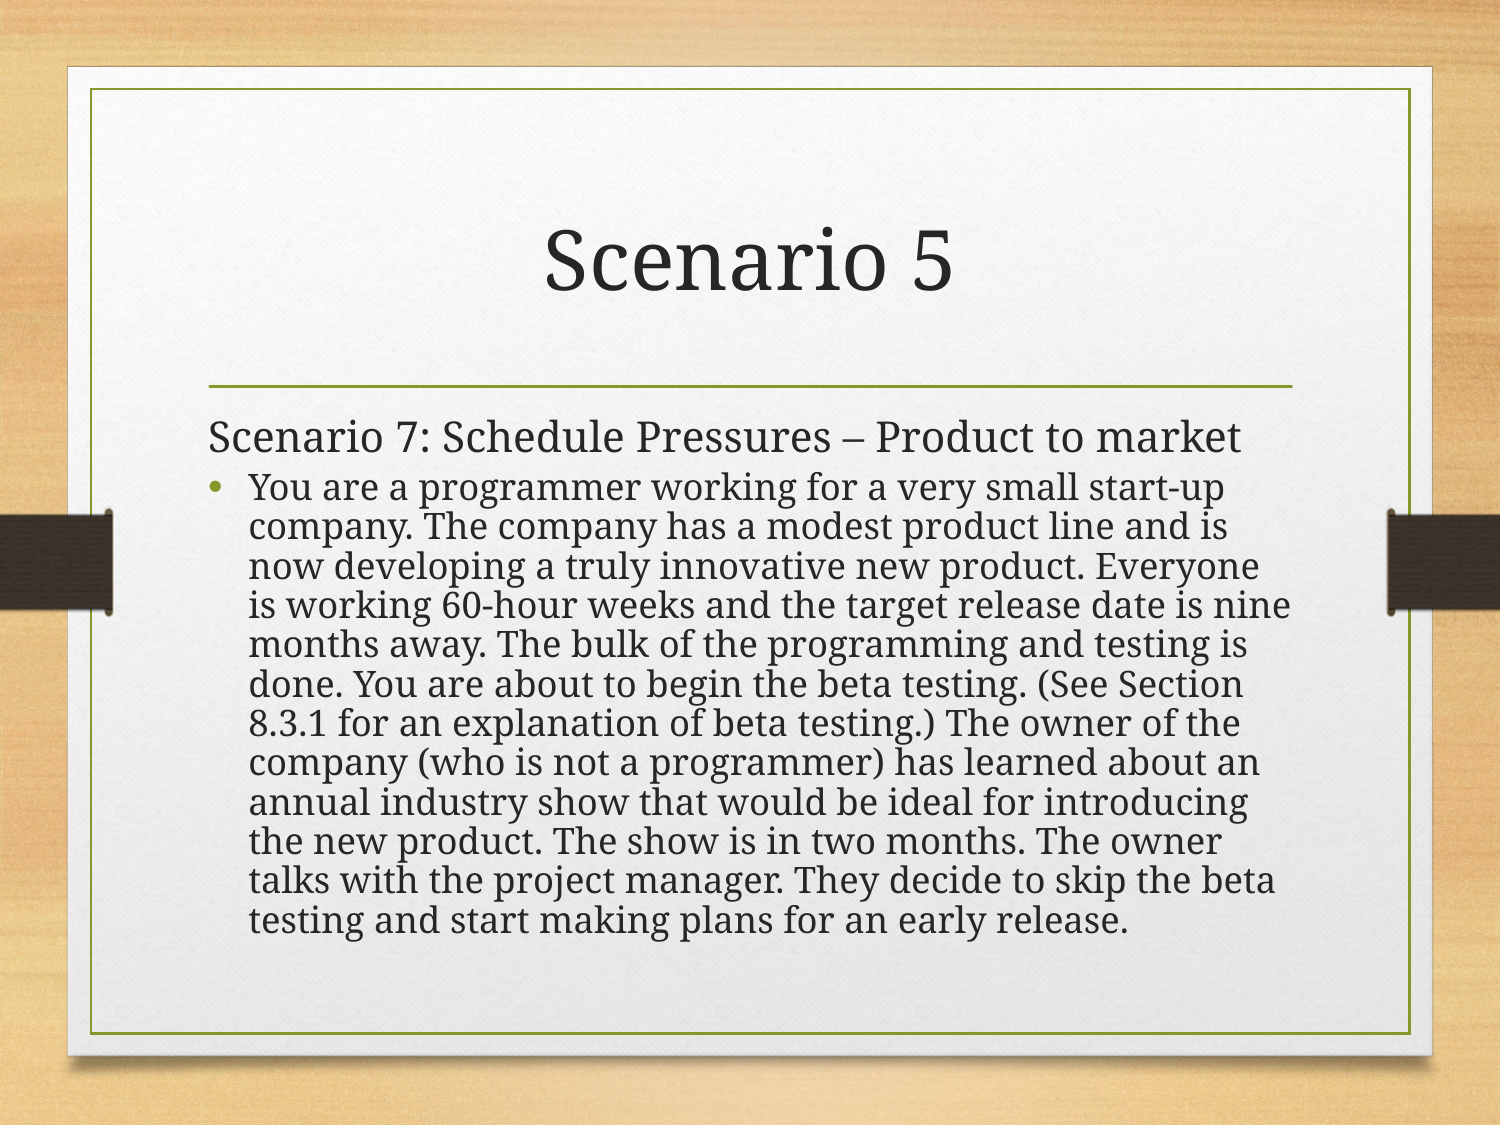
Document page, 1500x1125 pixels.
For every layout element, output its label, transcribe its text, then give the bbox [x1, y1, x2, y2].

title Scenario 5 [193, 150, 1309, 365]
picture [0, 0, 1500, 1125]
list Scenario 7: Schedule Pressures – Product to market You are a programmer working for a very small start-up company. The company has a modest product line and is now developing a truly innovative new product. Everyone is working 60-hour weeks and the target release date is nine months away. The bulk of the programming and testing is done. You are about to begin the beta testing. (See Section 8.3.1 for an explanation of beta testing.) The owner of the company (who is not a programmer) has learned about an annual industry show that would be ideal for introducing the new product. The show is in two months. The owner talks with the project manager. They decide to skip the beta testing and start making plans for an early release. [193, 408, 1309, 974]
